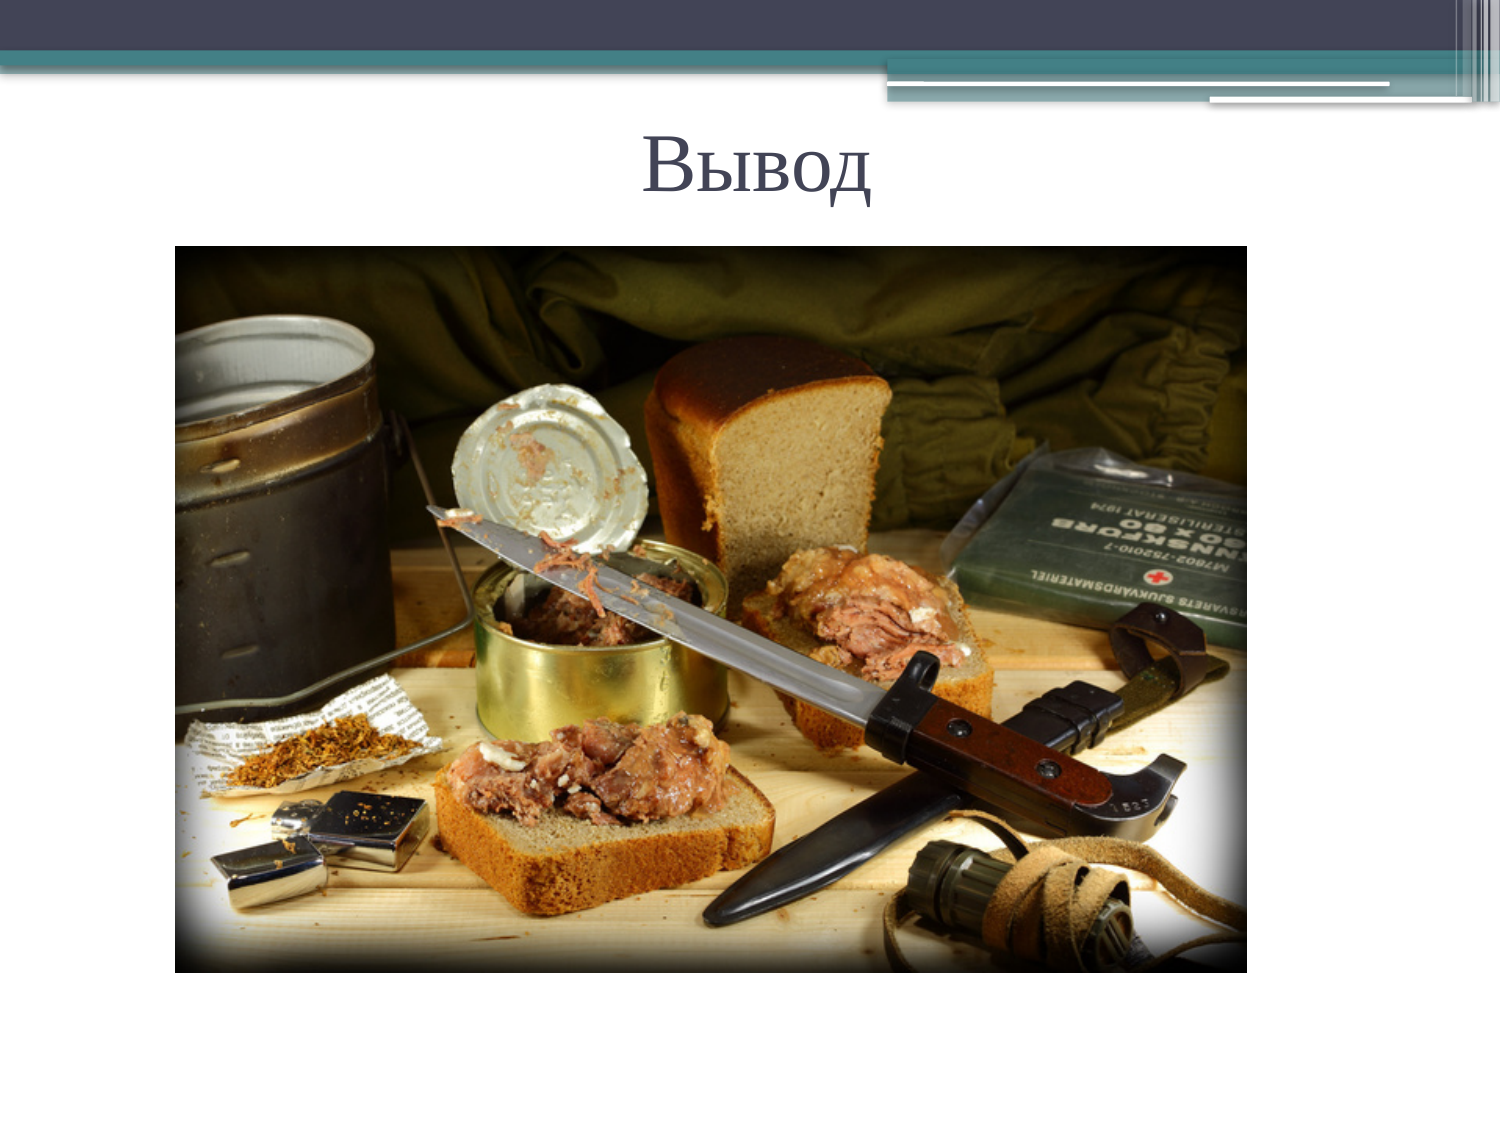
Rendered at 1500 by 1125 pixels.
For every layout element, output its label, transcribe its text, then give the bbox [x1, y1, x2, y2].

picture [175, 245, 1247, 973]
title Вывод [82, 93, 1432, 223]
